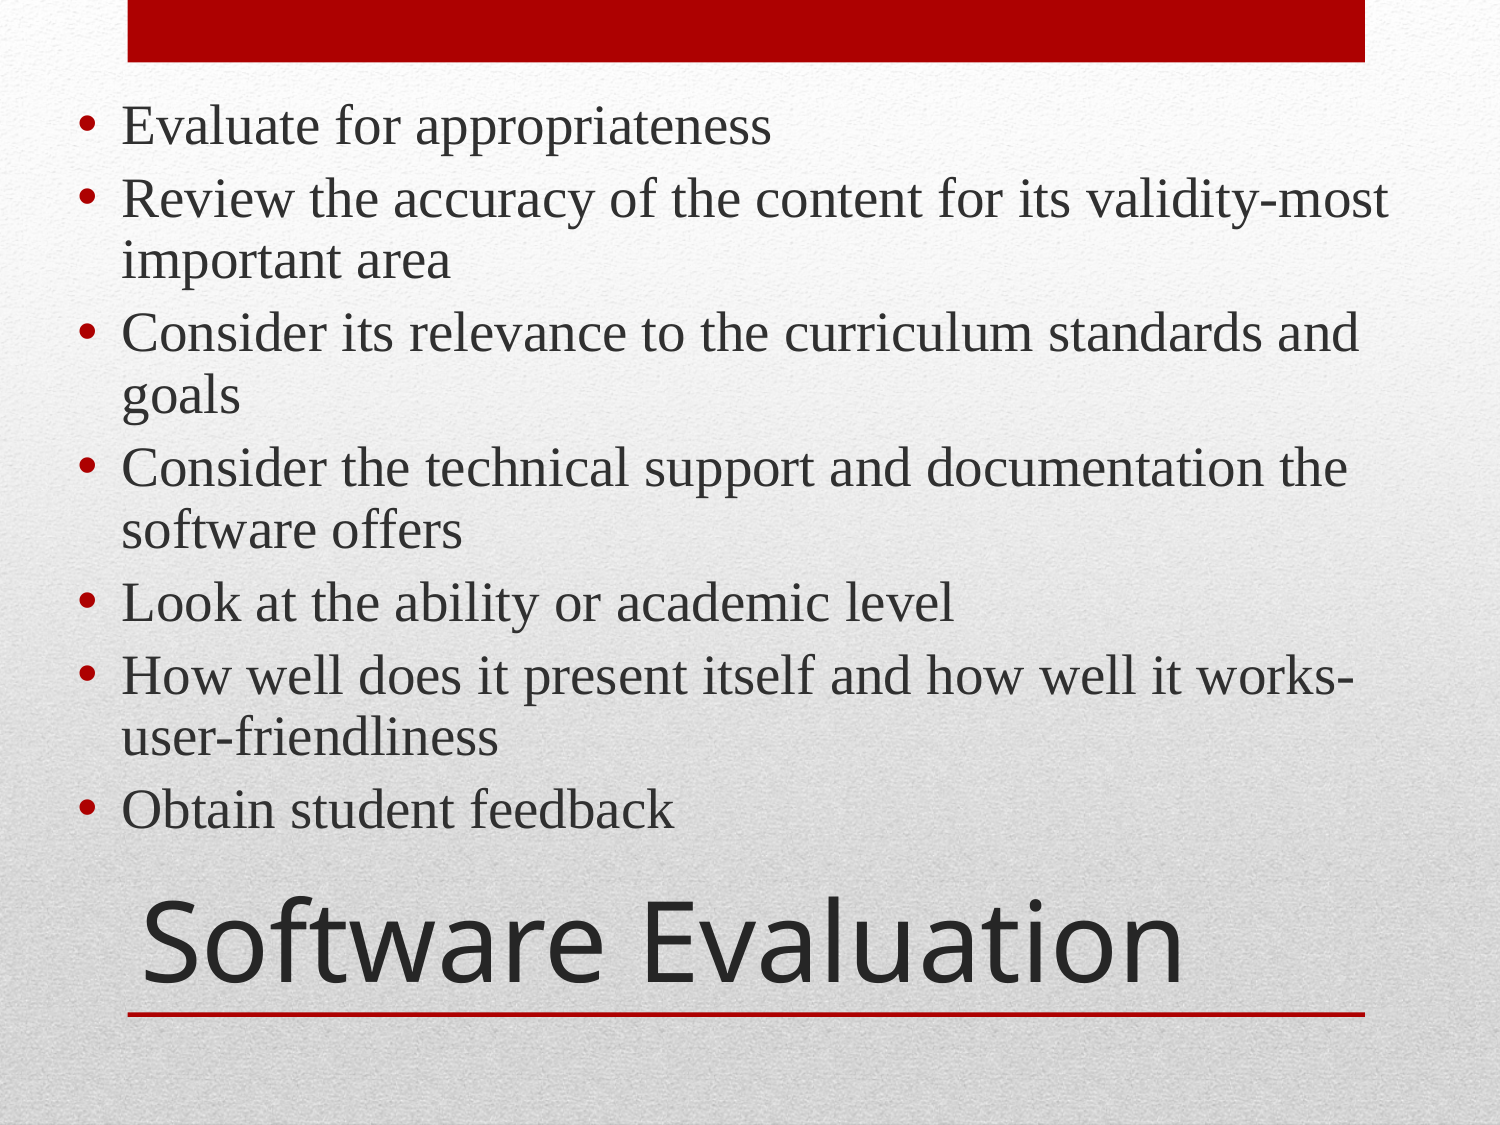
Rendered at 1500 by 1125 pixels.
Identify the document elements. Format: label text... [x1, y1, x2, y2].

list Evaluate for appropriateness Review the accuracy of the content for its validity-most important area Consider its relevance to the curriculum standards and goals Consider the technical support and documentation the software offers Look at the ability or academic level How well does it present itself and how well it works-user-friendliness Obtain student feedback [62, 87, 1413, 850]
title Software Evaluation [125, 850, 1238, 1013]
